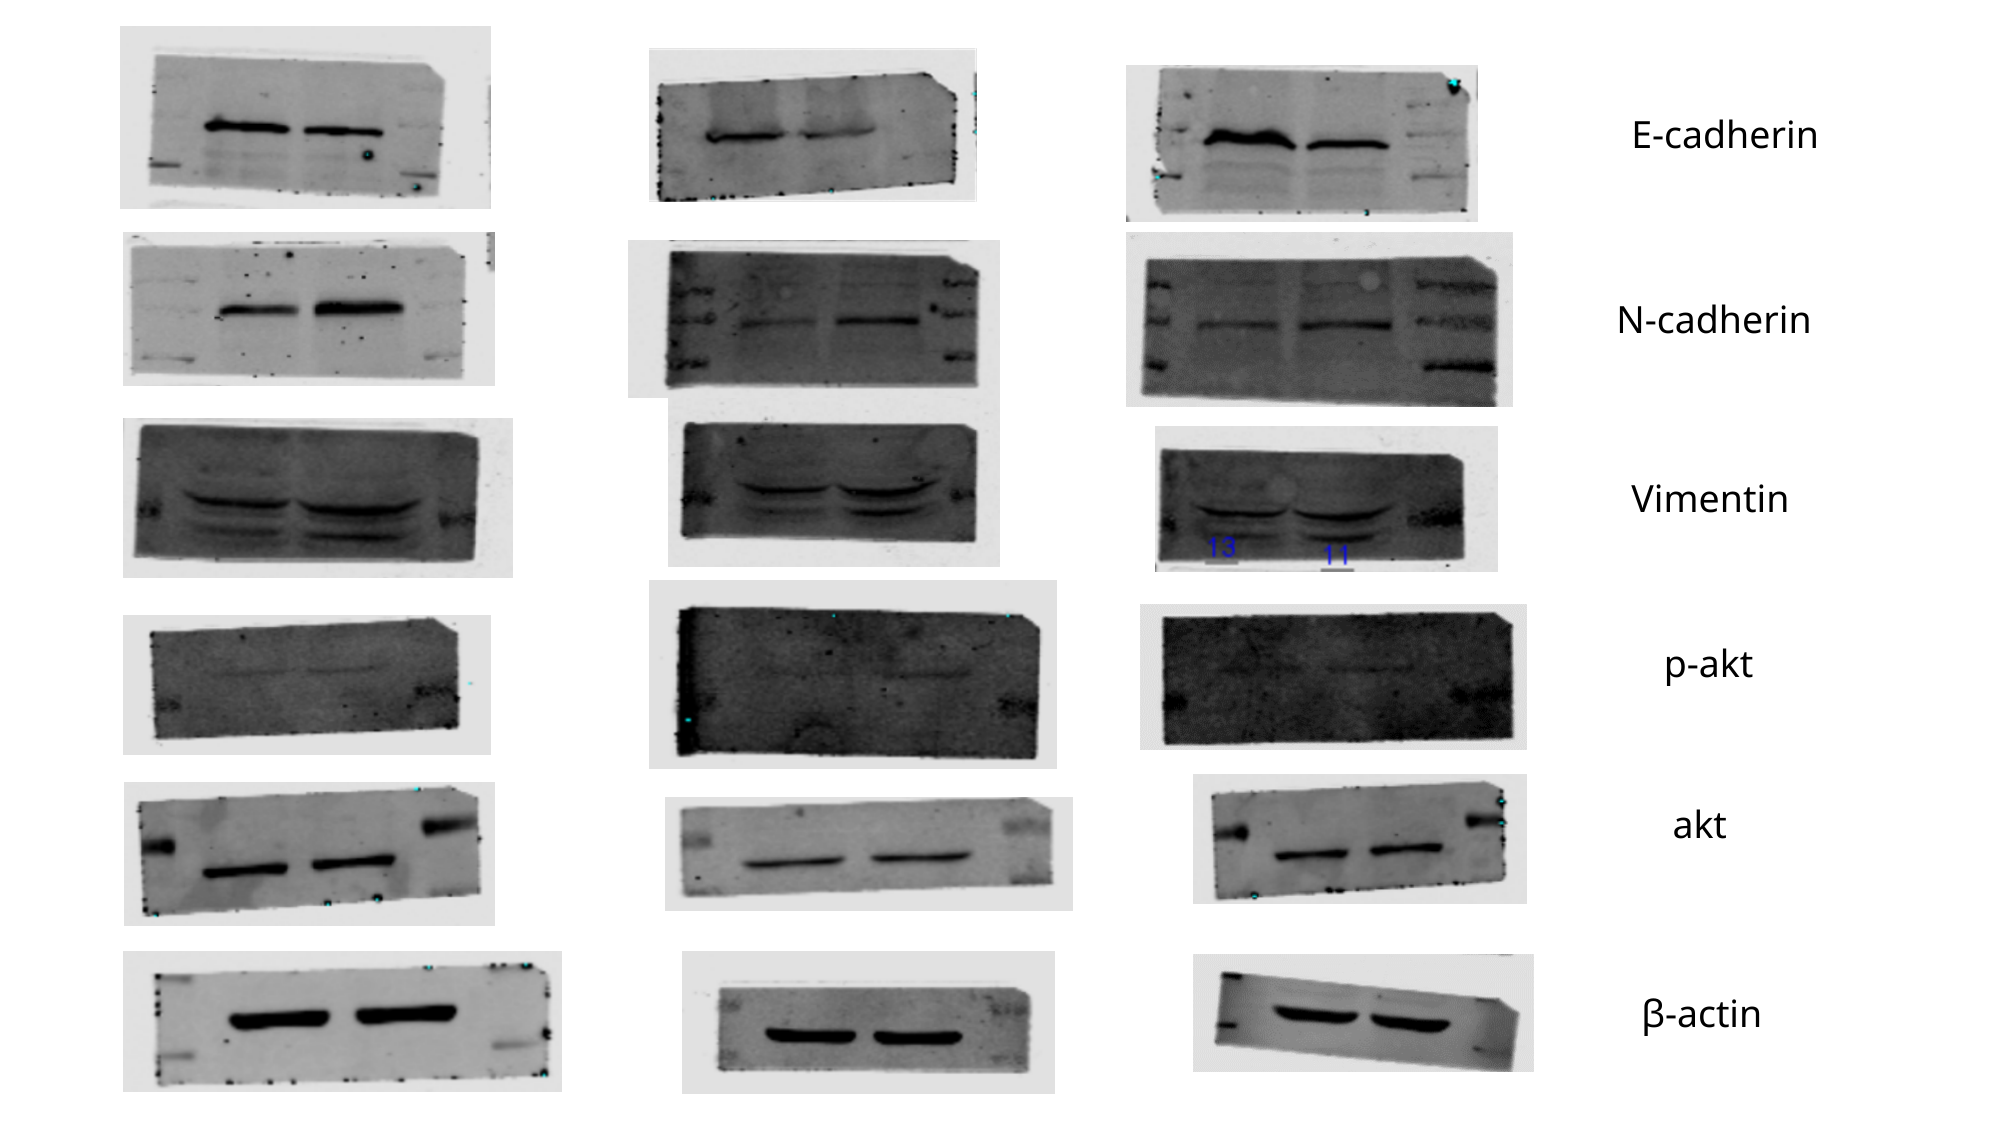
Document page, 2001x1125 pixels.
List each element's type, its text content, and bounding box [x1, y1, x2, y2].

picture [123, 232, 495, 386]
picture [123, 615, 491, 755]
text_box p-akt [1649, 632, 1876, 693]
picture [120, 26, 491, 209]
text_box β-actin [1626, 982, 1854, 1043]
text_box N-cadherin [1601, 288, 1829, 349]
picture [628, 240, 1001, 567]
text_box Vimentin [1616, 467, 1844, 528]
picture [1126, 232, 1513, 407]
picture [123, 418, 513, 578]
text_box akt [1657, 793, 1885, 854]
picture [1193, 774, 1527, 904]
text_box E-cadherin [1616, 103, 1844, 163]
picture [682, 951, 1055, 1094]
picture [1155, 426, 1498, 572]
picture [1193, 954, 1534, 1072]
picture [1126, 65, 1478, 222]
picture [1140, 604, 1527, 750]
picture [649, 48, 977, 202]
picture [124, 782, 495, 926]
picture [123, 951, 562, 1092]
picture [649, 580, 1057, 769]
picture [664, 797, 1073, 911]
